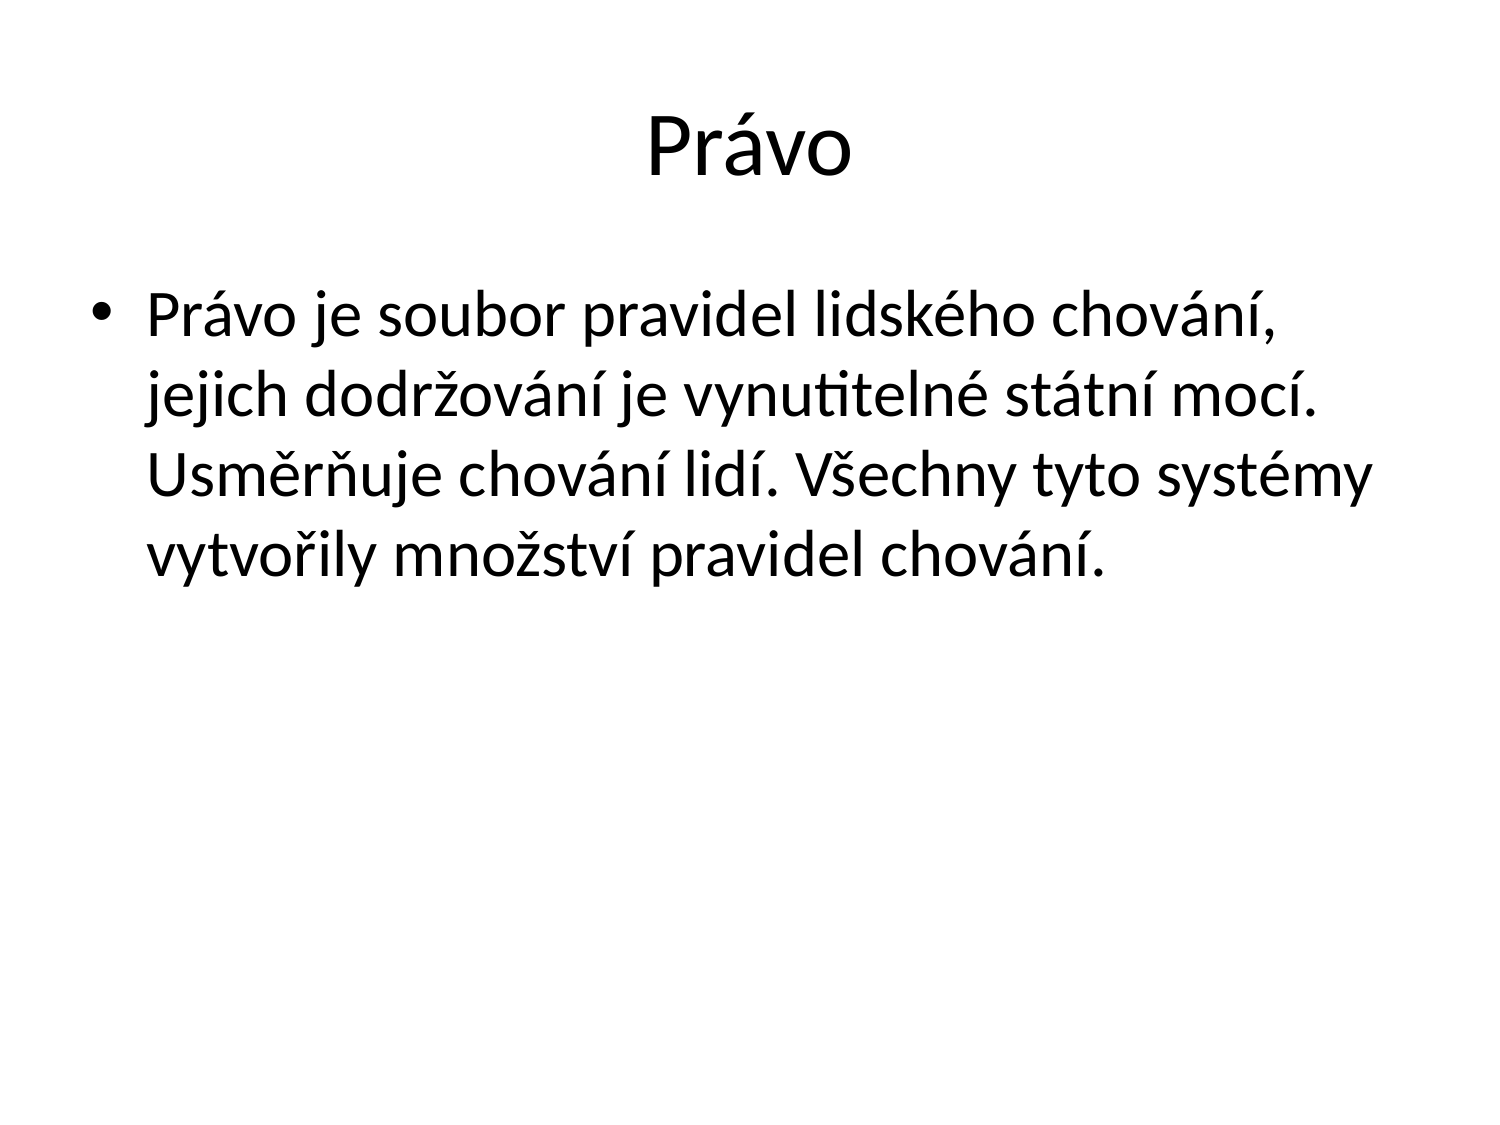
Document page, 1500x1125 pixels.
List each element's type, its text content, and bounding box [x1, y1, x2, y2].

list Právo je soubor pravidel lidského chování, jejich dodržování je vynutitelné státní mocí. Usměrňuje chování lidí. Všechny tyto systémy vytvořily množství pravidel chování. [75, 262, 1425, 1005]
title Právo [75, 45, 1425, 233]
